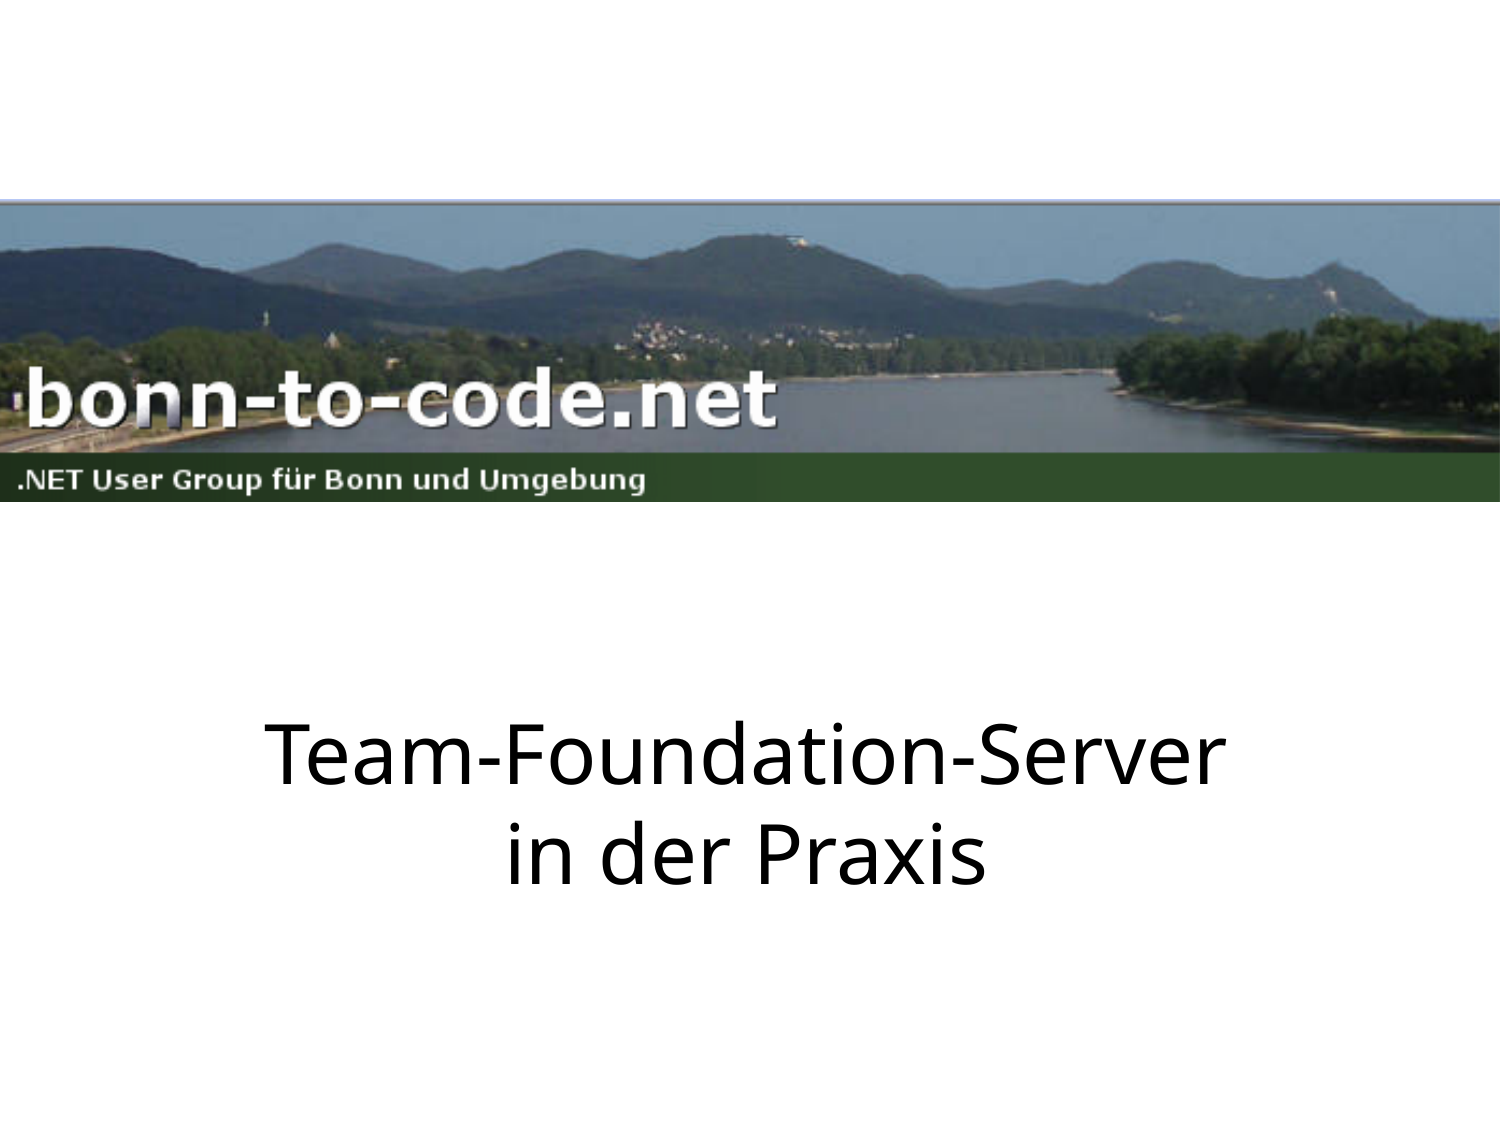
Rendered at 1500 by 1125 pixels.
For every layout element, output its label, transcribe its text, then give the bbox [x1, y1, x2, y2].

picture [0, 199, 1500, 502]
title Team-Foundation-Server in der Praxis [34, 680, 1459, 923]
